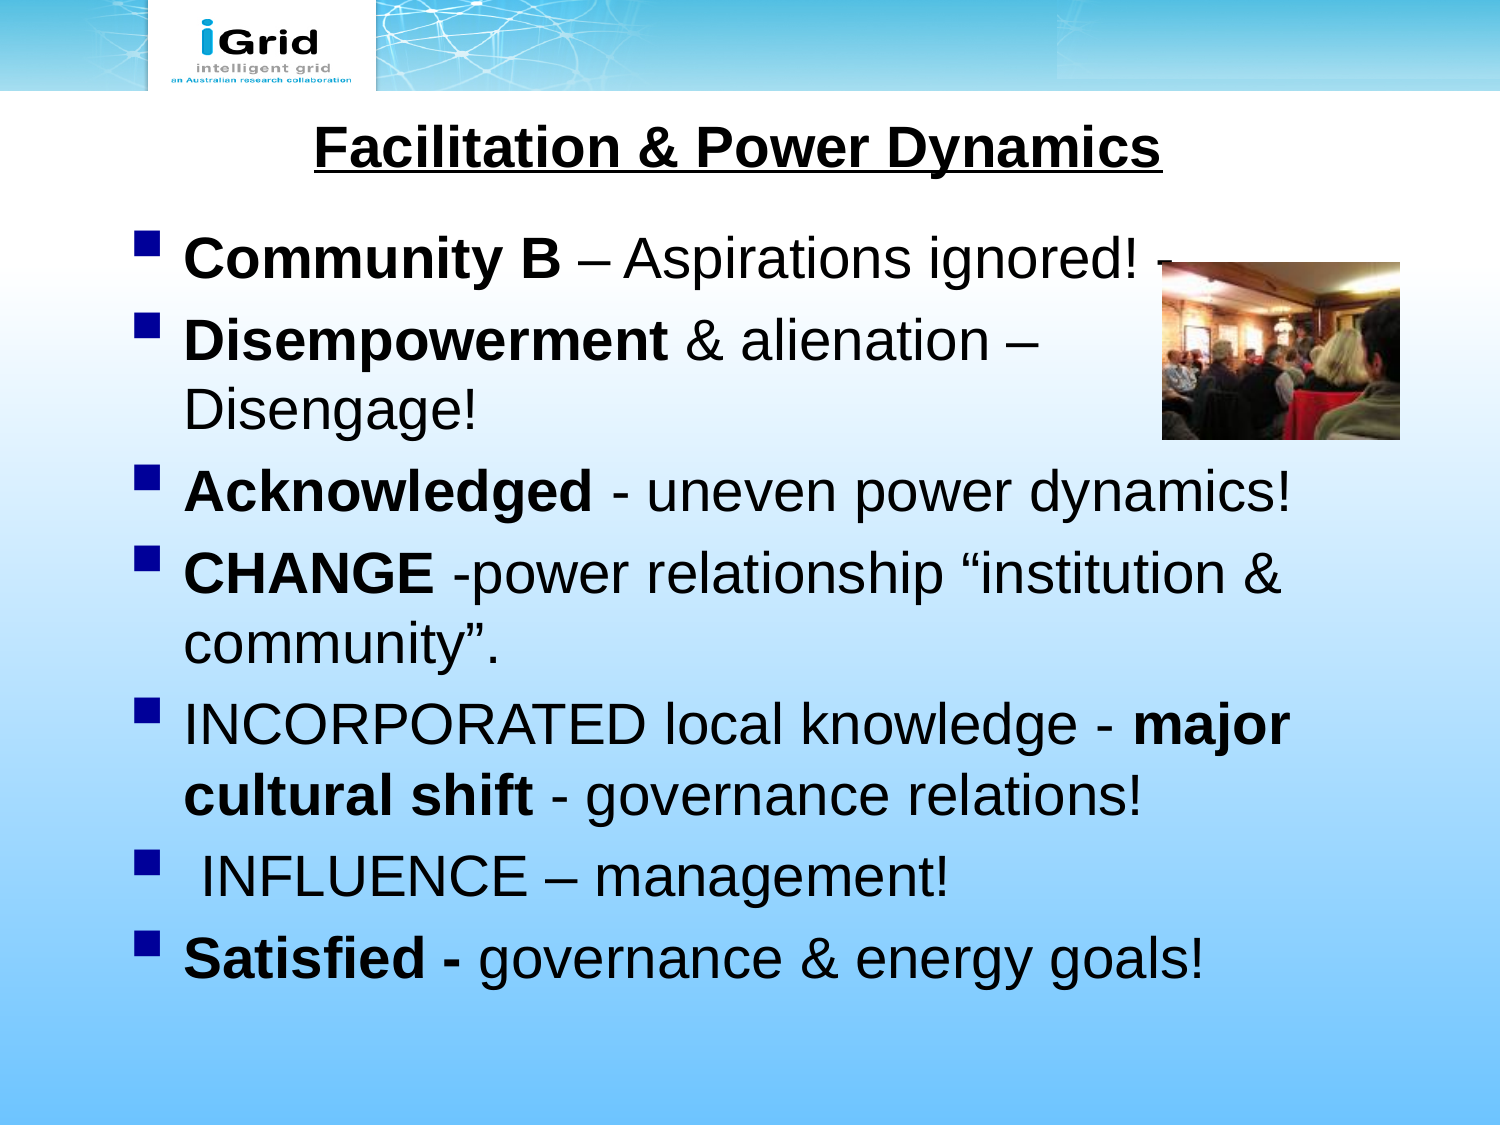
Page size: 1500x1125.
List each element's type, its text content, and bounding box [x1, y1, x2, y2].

picture [1162, 262, 1401, 441]
picture [0, 0, 1500, 91]
title Facilitation & Power Dynamics [91, 112, 1385, 176]
list Community B – Aspirations ignored! - Disempowerment & alienation – Disengage! Acknowledged - uneven power dynamics! CHANGE -power relationship “institution & community”. INCORPORATED local knowledge - major cultural shift - governance relations! INFLUENCE – management! Satisfied - governance & energy goals! [112, 212, 1326, 1051]
